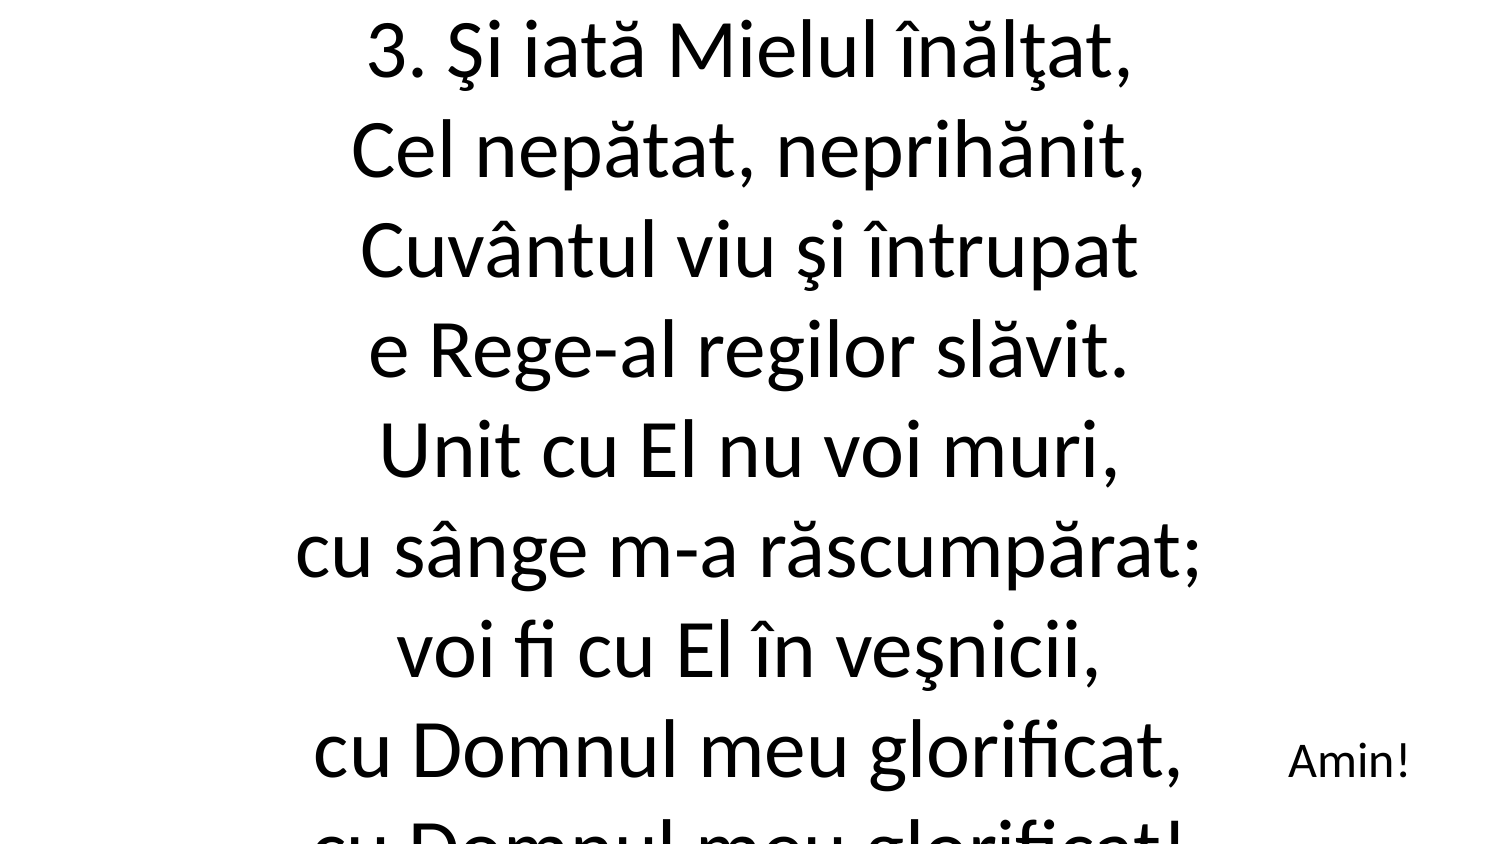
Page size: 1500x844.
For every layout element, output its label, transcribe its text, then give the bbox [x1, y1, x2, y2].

text_box Amin! [1273, 674, 1427, 795]
text_box 3. Şi iată Mielul înălţat, Cel nepătat, neprihănit, Cuvântul viu şi întrupat e Rege-al regilor slăvit. Unit cu El nu voi muri, cu sânge m-a răscumpărat; voi fi cu El în veşnicii, cu Domnul meu glorificat, cu Domnul meu glorificat! [280, 0, 1220, 844]
